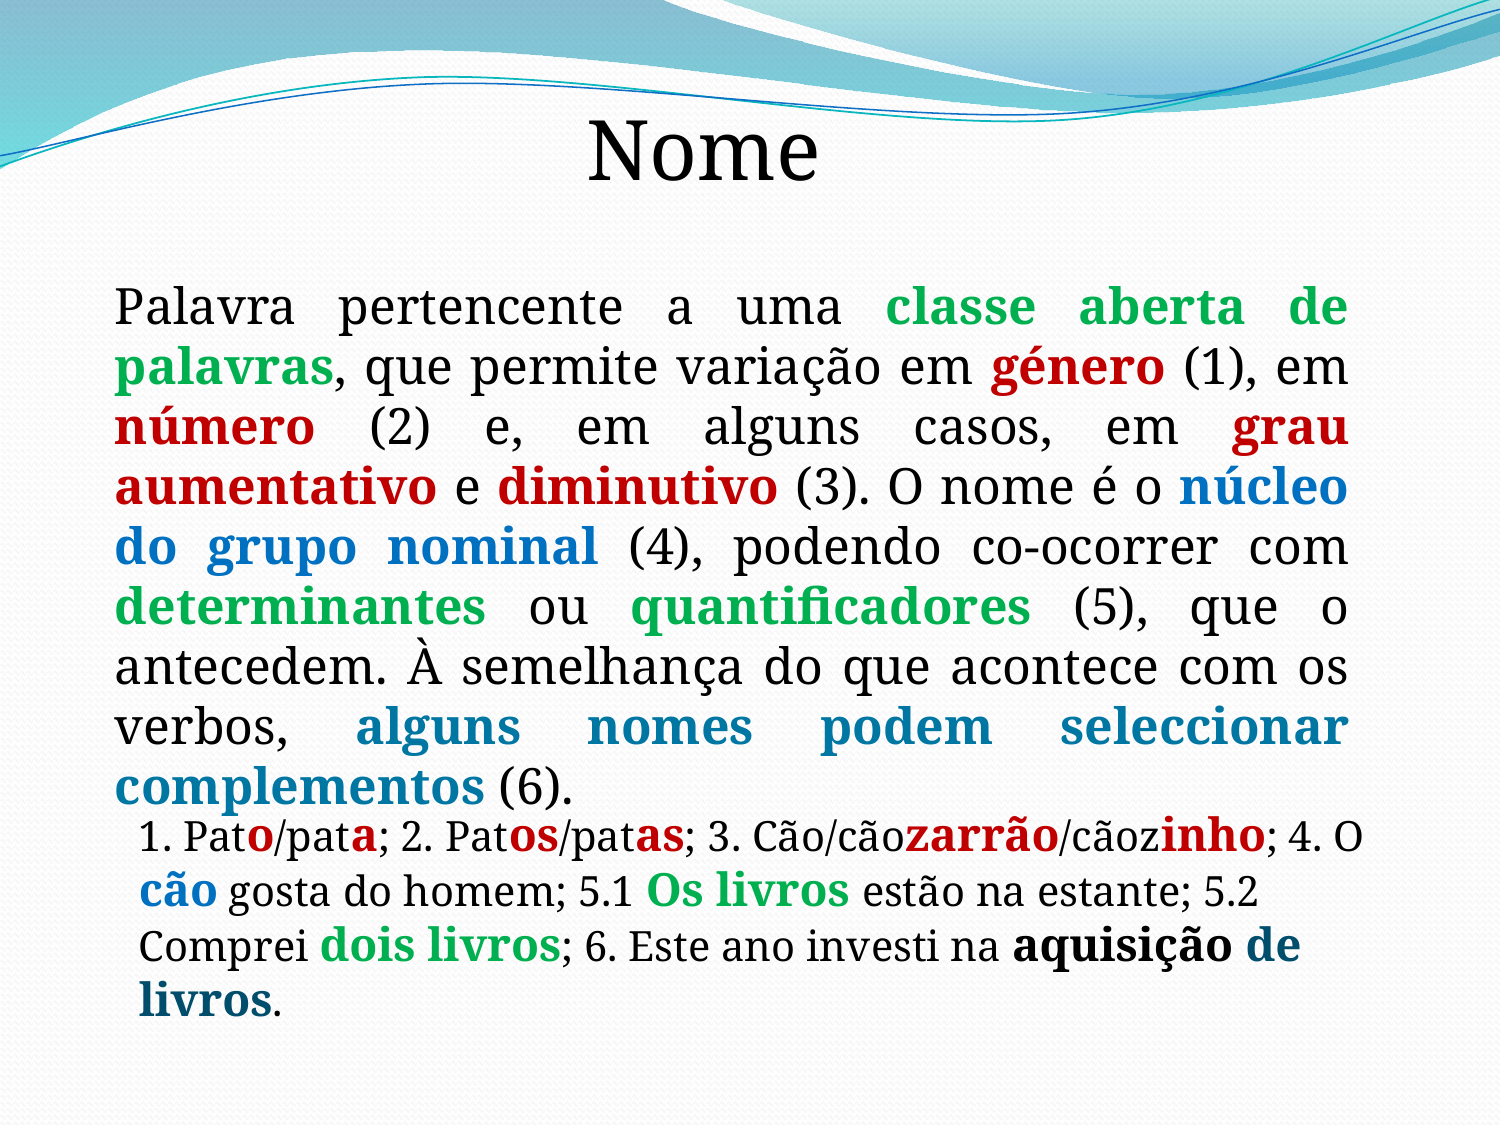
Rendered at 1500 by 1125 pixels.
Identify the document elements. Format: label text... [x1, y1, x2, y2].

text_box Palavra pertencente a uma classe aberta de palavras, que permite variação em género (1), em número (2) e, em alguns casos, em grau aumentativo e diminutivo (3). O nome é o núcleo do grupo nominal (4), podendo co-ocorrer com determinantes ou quantificadores (5), que o antecedem. À semelhança do que acontece com os verbos, alguns nomes podem seleccionar complementos (6). [100, 267, 1365, 867]
text_box Nome [571, 90, 836, 205]
text_box 1. Pato/pata; 2. Patos/patas; 3. Cão/cãozarrão/cãozinho; 4. O cão gosta do homem; 5.1 Os livros estão na estante; 5.2 Comprei dois livros; 6. Este ano investi na aquisição de livros. [123, 798, 1388, 1034]
